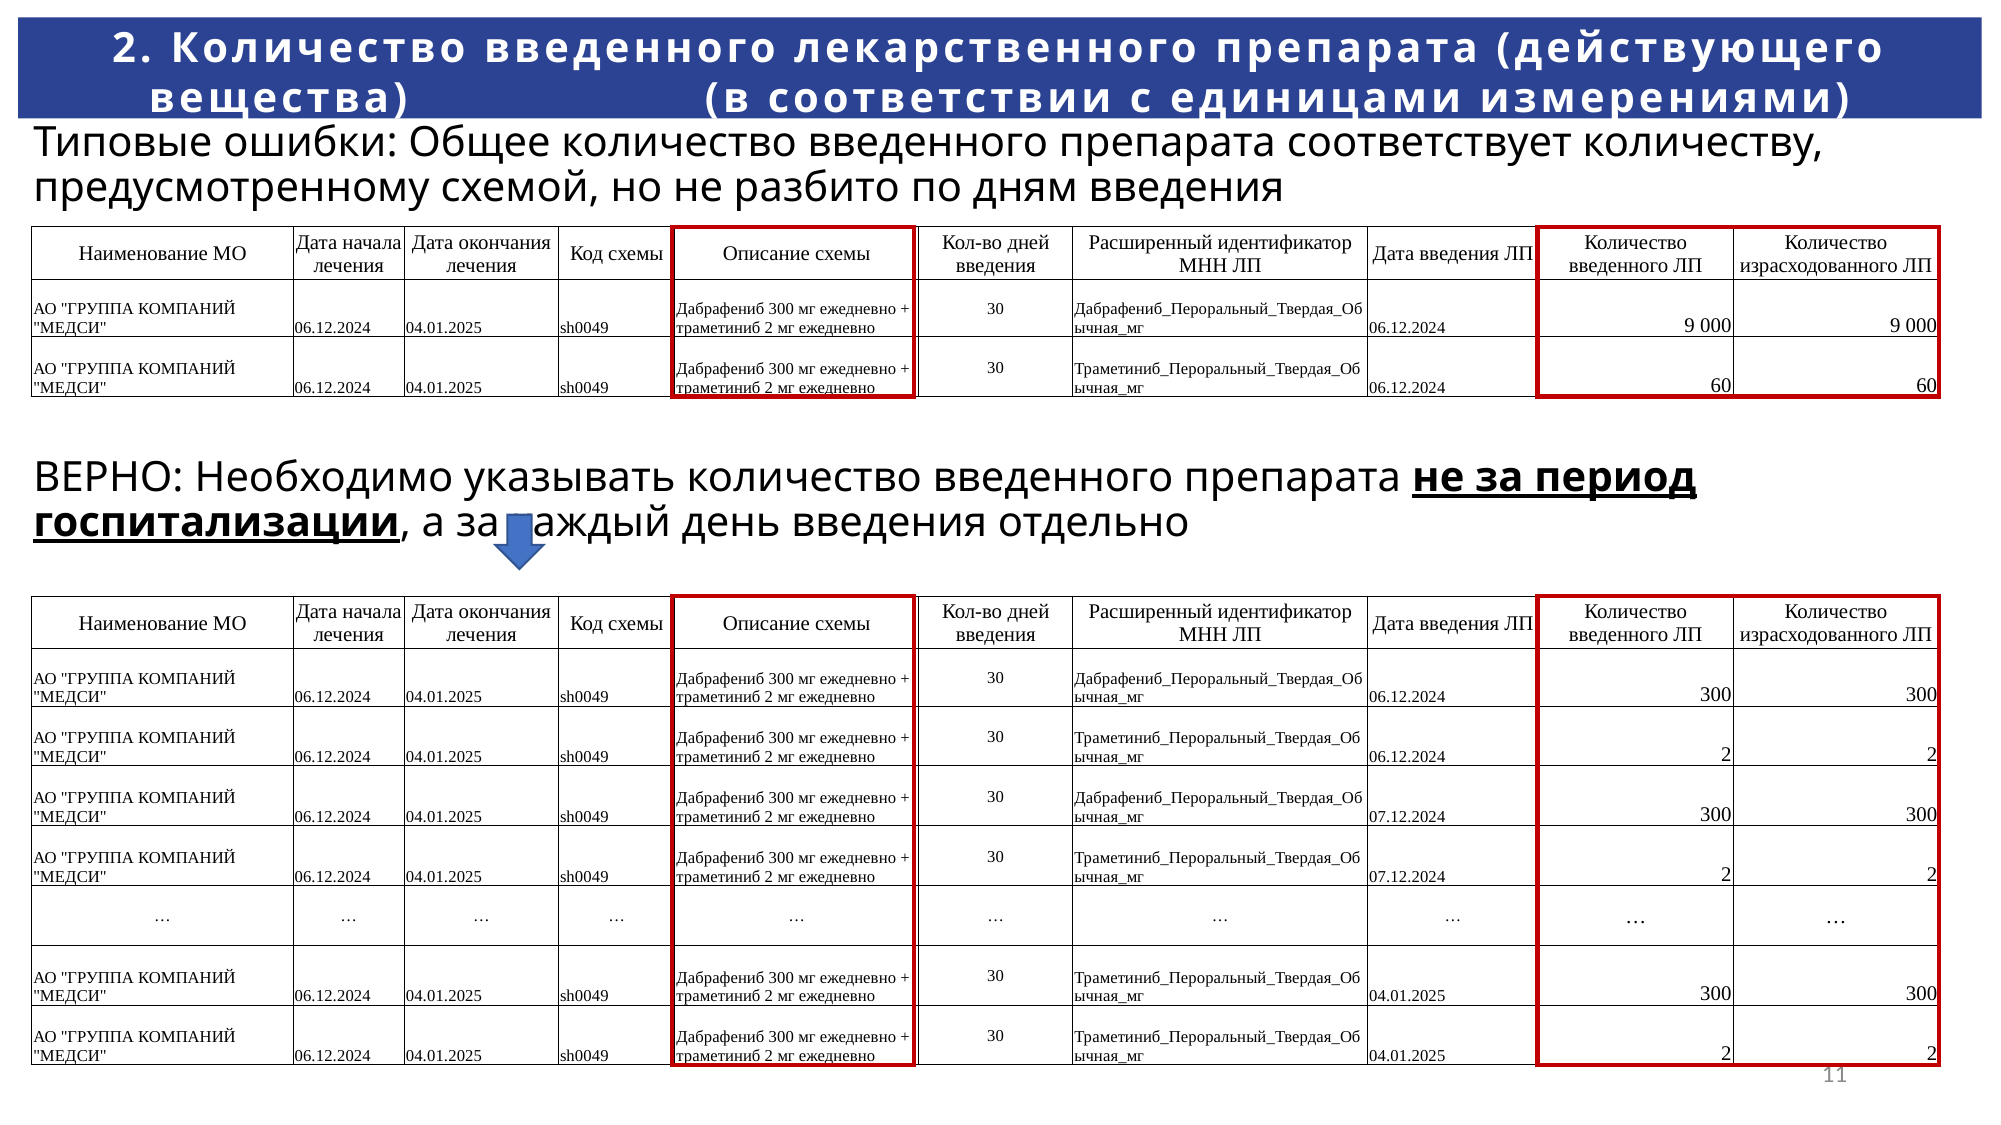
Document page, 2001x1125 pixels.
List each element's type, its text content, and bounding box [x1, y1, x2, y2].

table_cell sh0049 [559, 707, 671, 765]
table_header Наименование МО [32, 597, 293, 648]
table_cell 06.12.2024 [294, 826, 404, 885]
table_cell 07.12.2024 [1368, 826, 1536, 885]
table_cell 04.01.2025 [405, 946, 558, 1005]
table_header Кол-во дней введения [919, 597, 1072, 648]
table_cell 06.12.2024 [1368, 337, 1536, 396]
table_cell sh0049 [559, 826, 671, 885]
table_cell 06.12.2024 [1368, 649, 1536, 706]
table_header Дата введения ЛП [1368, 597, 1536, 648]
table_header Дата окончания лечения [405, 227, 558, 279]
table_cell 06.12.2024 [294, 946, 404, 1005]
table_cell 04.01.2025 [405, 766, 558, 825]
table_cell 30 [919, 280, 1072, 336]
table_header Кол-во дней введения [919, 227, 1072, 279]
table_cell … [294, 886, 404, 945]
table_cell АО "ГРУППА КОМПАНИЙ "МЕДСИ" [32, 946, 293, 1005]
table_cell АО "ГРУППА КОМПАНИЙ "МЕДСИ" [32, 707, 293, 765]
table_cell 30 [919, 707, 1072, 765]
table_cell АО "ГРУППА КОМПАНИЙ "МЕДСИ" [32, 766, 293, 825]
table_cell 04.01.2025 [405, 707, 558, 765]
table_cell Траметиниб_Пероральный_Твердая_Обычная_мг [1073, 826, 1367, 885]
table_cell sh0049 [559, 337, 671, 396]
table_cell 30 [919, 826, 1072, 885]
table_header Дата начала лечения [294, 227, 404, 279]
table_cell Дабрафениб_Пероральный_Твердая_Обычная_мг [1073, 766, 1367, 825]
table_cell Траметиниб_Пероральный_Твердая_Обычная_мг [1073, 946, 1367, 1005]
table_cell 04.01.2025 [405, 826, 558, 885]
table_header Дата начала лечения [294, 597, 404, 648]
table_cell … [32, 886, 293, 945]
table_cell 04.01.2025 [405, 337, 558, 396]
slide_number 11 [1412, 1042, 1863, 1103]
table_cell АО "ГРУППА КОМПАНИЙ "МЕДСИ" [32, 280, 293, 336]
text_box Типовые ошибки: Общее количество введенного препарата соответствует количеству, предусмотренному схемой, но не разбито по дням введения [18, 103, 1982, 219]
table_cell … [1073, 886, 1367, 945]
text_box 2. Количество введенного лекарственного препарата (действующего вещества) (в соответствии с единицами измерениями) [18, 17, 1982, 103]
table_cell 04.01.2025 [1368, 946, 1536, 1005]
table_cell Траметиниб_Пероральный_Твердая_Обычная_мг [1073, 1006, 1367, 1064]
table_cell 06.12.2024 [1368, 280, 1536, 336]
table_cell 06.12.2024 [294, 707, 404, 765]
table_cell Дабрафениб_Пероральный_Твердая_Обычная_мг [1073, 649, 1367, 706]
table_cell Траметиниб_Пероральный_Твердая_Обычная_мг [1073, 707, 1367, 765]
table_cell 30 [919, 766, 1072, 825]
table_cell 04.01.2025 [405, 280, 558, 336]
text_box [671, 595, 915, 1066]
table_cell 06.12.2024 [294, 649, 404, 706]
text_box [492, 513, 547, 571]
table_cell sh0049 [559, 649, 671, 706]
table_cell 30 [919, 1006, 1072, 1064]
table_cell 04.01.2025 [1368, 1006, 1536, 1064]
table_cell 06.12.2024 [294, 1006, 404, 1064]
table_header Расширенный идентификатор МНН ЛП [1073, 227, 1367, 279]
table_cell sh0049 [559, 1006, 671, 1064]
table_cell Траметиниб_Пероральный_Твердая_Обычная_мг [1073, 337, 1367, 396]
table_header Дата введения ЛП [1368, 227, 1536, 279]
table_cell … [559, 886, 671, 945]
table_header Код схемы [559, 227, 671, 279]
text_box ВЕРНО: Необходимо указывать количество введенного препарата не за период госпитализации, а за каждый день введения отдельно [18, 440, 1982, 553]
table_cell sh0049 [559, 946, 671, 1005]
table_cell 06.12.2024 [294, 766, 404, 825]
table_cell 06.12.2024 [294, 337, 404, 396]
table_cell … [1368, 886, 1536, 945]
table_cell 30 [919, 946, 1072, 1005]
table_header Расширенный идентификатор МНН ЛП [1073, 597, 1367, 648]
table_header Наименование МО [32, 227, 293, 279]
text_box [1536, 226, 1940, 398]
table_cell Дабрафениб_Пероральный_Твердая_Обычная_мг [1073, 280, 1367, 336]
table_header Код схемы [559, 597, 671, 648]
table_cell 04.01.2025 [405, 649, 558, 706]
table_cell 06.12.2024 [1368, 707, 1536, 765]
table_cell 06.12.2024 [294, 280, 404, 336]
table_cell sh0049 [559, 280, 671, 336]
table_cell 30 [919, 649, 1072, 706]
text_box [671, 226, 915, 398]
table_cell 04.01.2025 [405, 1006, 558, 1064]
table_cell sh0049 [559, 766, 671, 825]
table_cell АО "ГРУППА КОМПАНИЙ "МЕДСИ" [32, 826, 293, 885]
table_cell 07.12.2024 [1368, 766, 1536, 825]
text_box [1536, 595, 1940, 1066]
table_cell АО "ГРУППА КОМПАНИЙ "МЕДСИ" [32, 1006, 293, 1064]
table_cell АО "ГРУППА КОМПАНИЙ "МЕДСИ" [32, 337, 293, 396]
table_header Дата окончания лечения [405, 597, 558, 648]
table_cell … [919, 886, 1072, 945]
table_cell … [405, 886, 558, 945]
table_cell 30 [919, 337, 1072, 396]
table_cell АО "ГРУППА КОМПАНИЙ "МЕДСИ" [32, 649, 293, 706]
